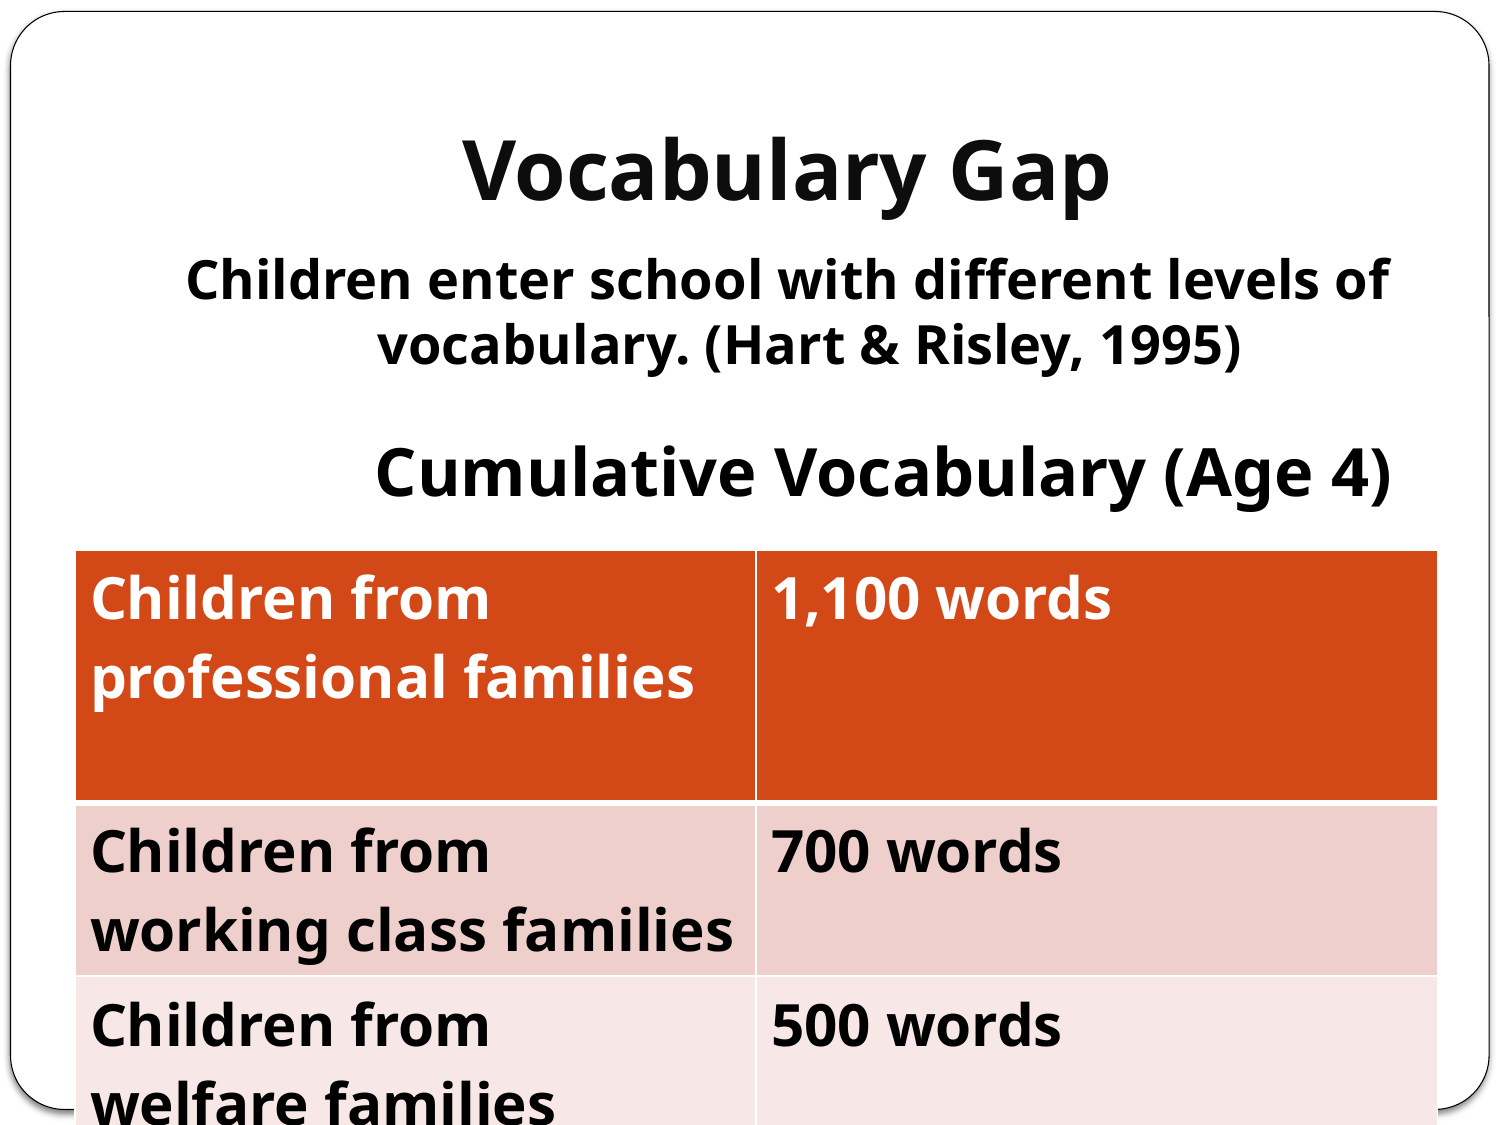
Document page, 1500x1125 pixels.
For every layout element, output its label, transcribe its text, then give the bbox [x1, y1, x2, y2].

table_cell Children from welfare families [76, 977, 755, 1125]
table_cell 700 words [757, 806, 1437, 975]
table_header Children from professional families [76, 551, 755, 800]
table_cell 500 words [757, 977, 1437, 1125]
list Children enter school with different levels of vocabulary. (Hart & Risley, 1995) Cumulative Vocabulary (Age 4) [150, 237, 1425, 549]
title Vocabulary Gap [150, 45, 1425, 233]
table_cell Children from working class families [76, 806, 755, 975]
table_header 1,100 words [757, 551, 1437, 800]
